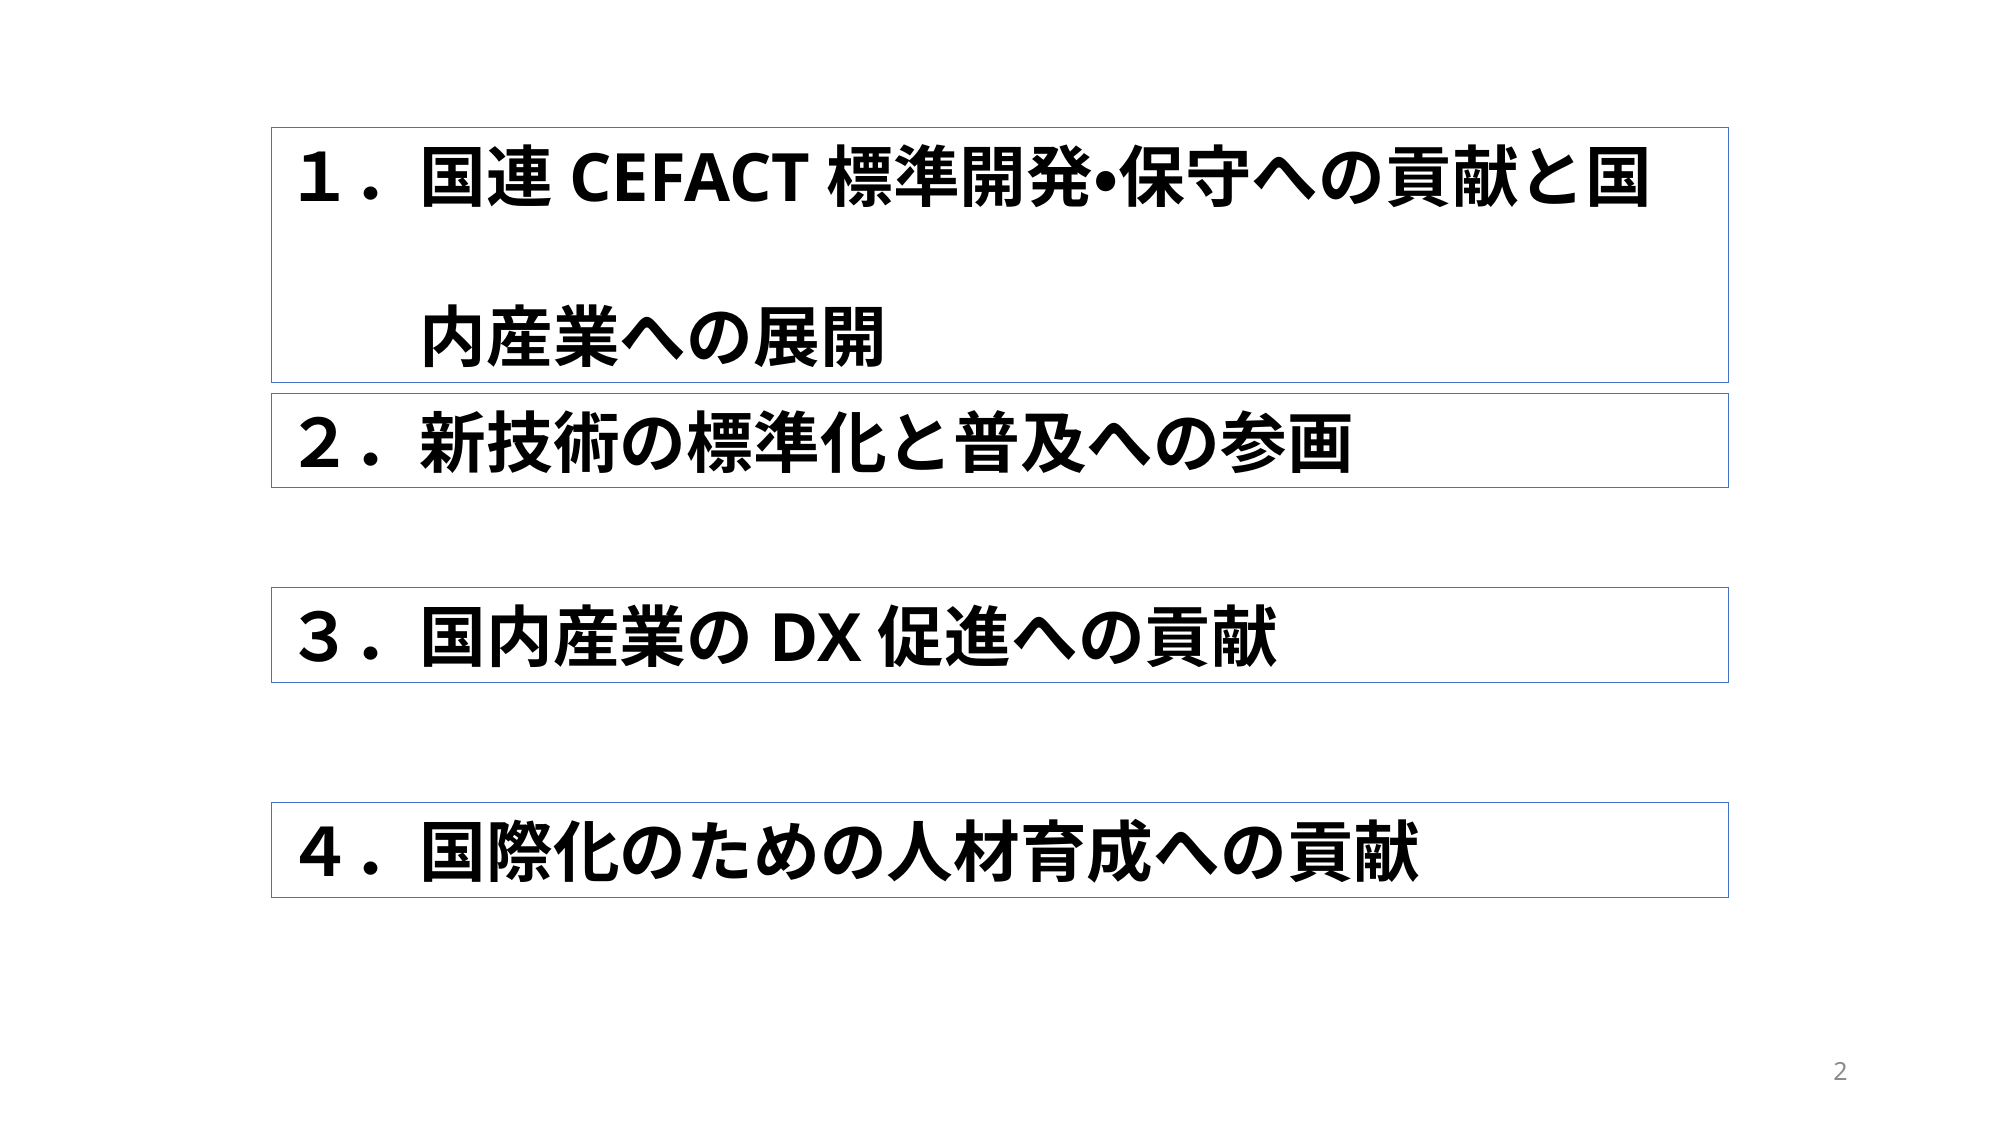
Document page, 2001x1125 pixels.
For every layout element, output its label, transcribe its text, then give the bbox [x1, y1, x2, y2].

slide_number 2 [1412, 1042, 1863, 1103]
text_box １．国連CEFACT標準開発・保守への貢献と国 内産業への展開 [271, 127, 1729, 383]
text_box ２．新技術の標準化と普及への参画 [271, 393, 1729, 488]
text_box ３．国内産業のDX促進への貢献 [271, 587, 1729, 683]
text_box ４．国際化のための人材育成への貢献 [271, 802, 1729, 898]
